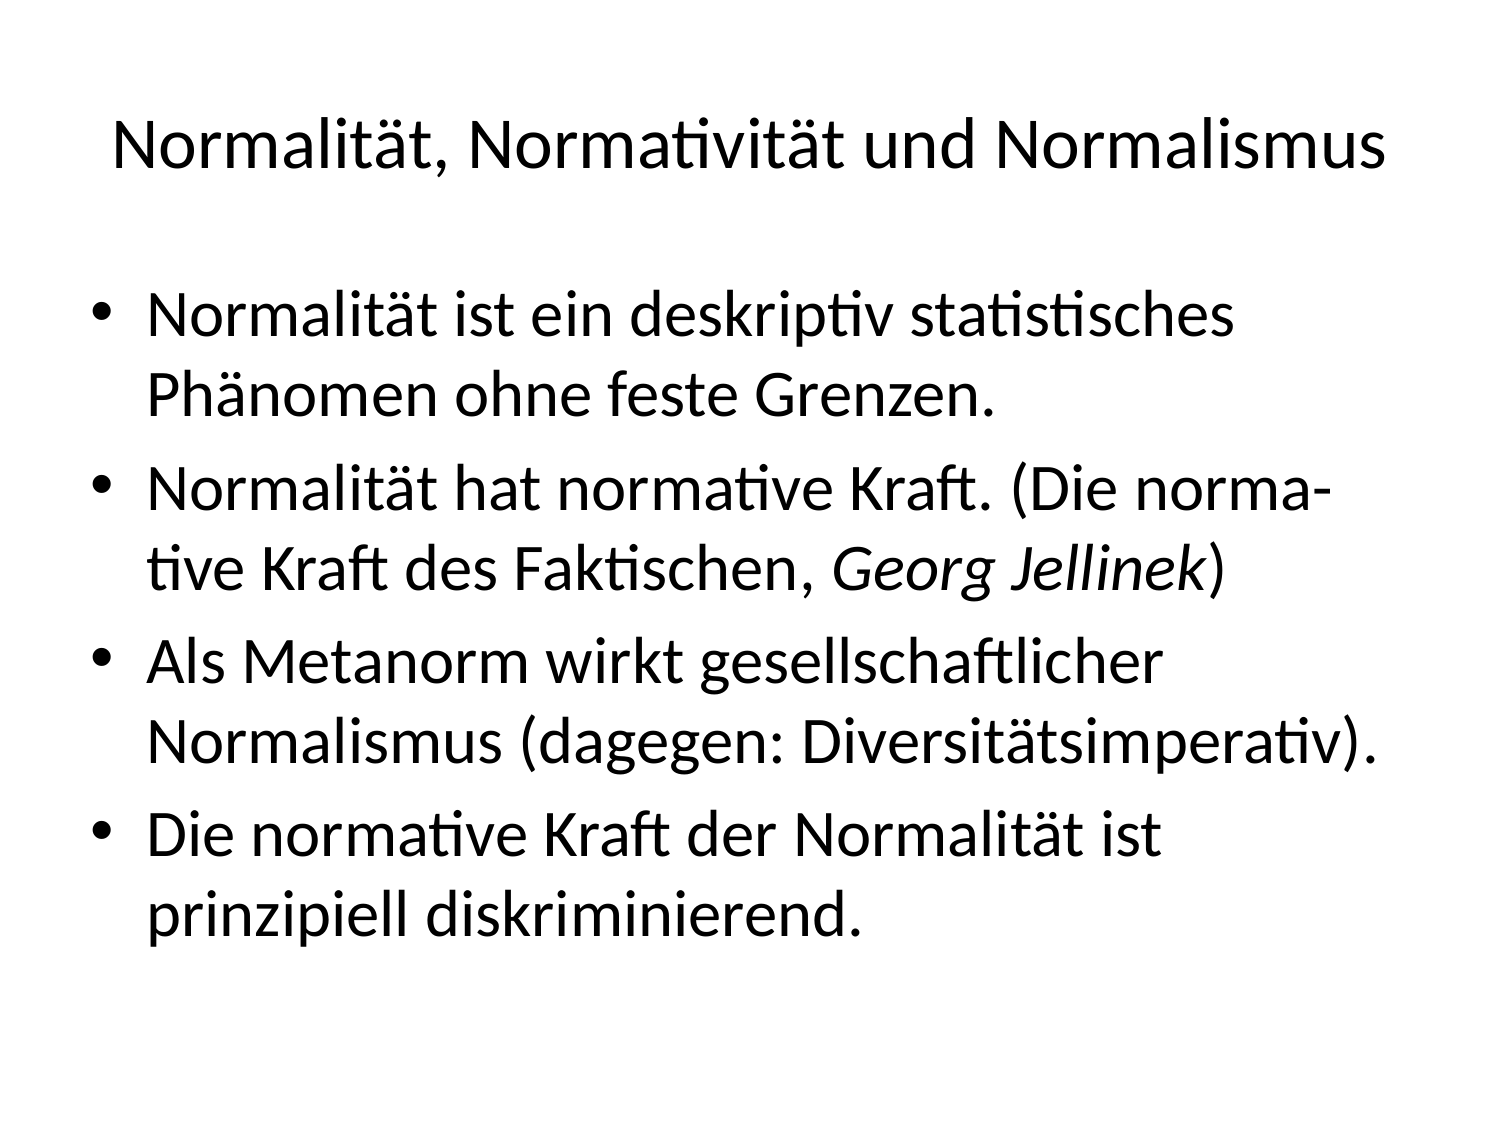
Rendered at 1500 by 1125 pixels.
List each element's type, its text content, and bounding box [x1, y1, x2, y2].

list Normalität ist ein deskriptiv statistisches Phänomen ohne feste Grenzen. Normalität hat normative Kraft. (Die norma-tive Kraft des Faktischen, Georg Jellinek) Als Metanorm wirkt gesellschaftlicher Normalismus (dagegen: Diversitätsimperativ). Die normative Kraft der Normalität ist prinzipiell diskriminierend. [75, 262, 1425, 1005]
title Normalität, Normativität und Normalismus [75, 45, 1425, 233]
